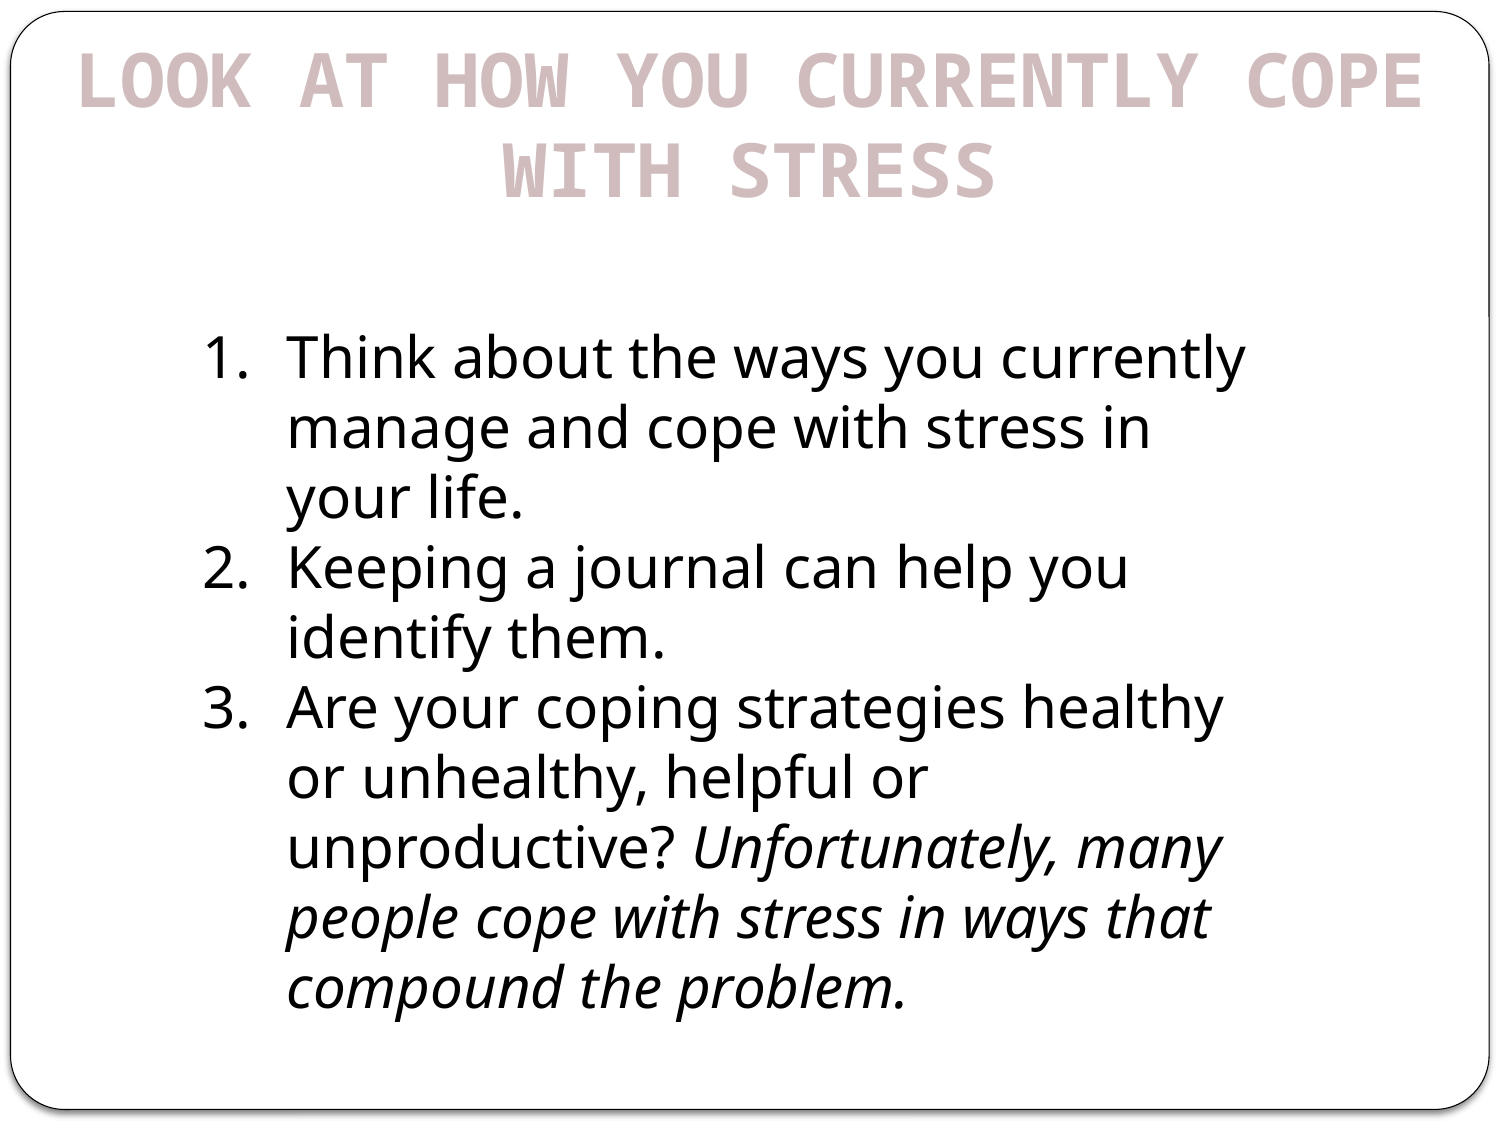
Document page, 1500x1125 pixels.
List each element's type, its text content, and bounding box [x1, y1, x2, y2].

text_box Look at how you currently cope with stress [0, 24, 1500, 220]
text_box Think about the ways you currently manage and cope with stress in your life. Keeping a journal can help you identify them. Are your coping strategies healthy or unhealthy, helpful or unproductive? Unfortunately, many people cope with stress in ways that compound the problem. [187, 312, 1263, 1098]
